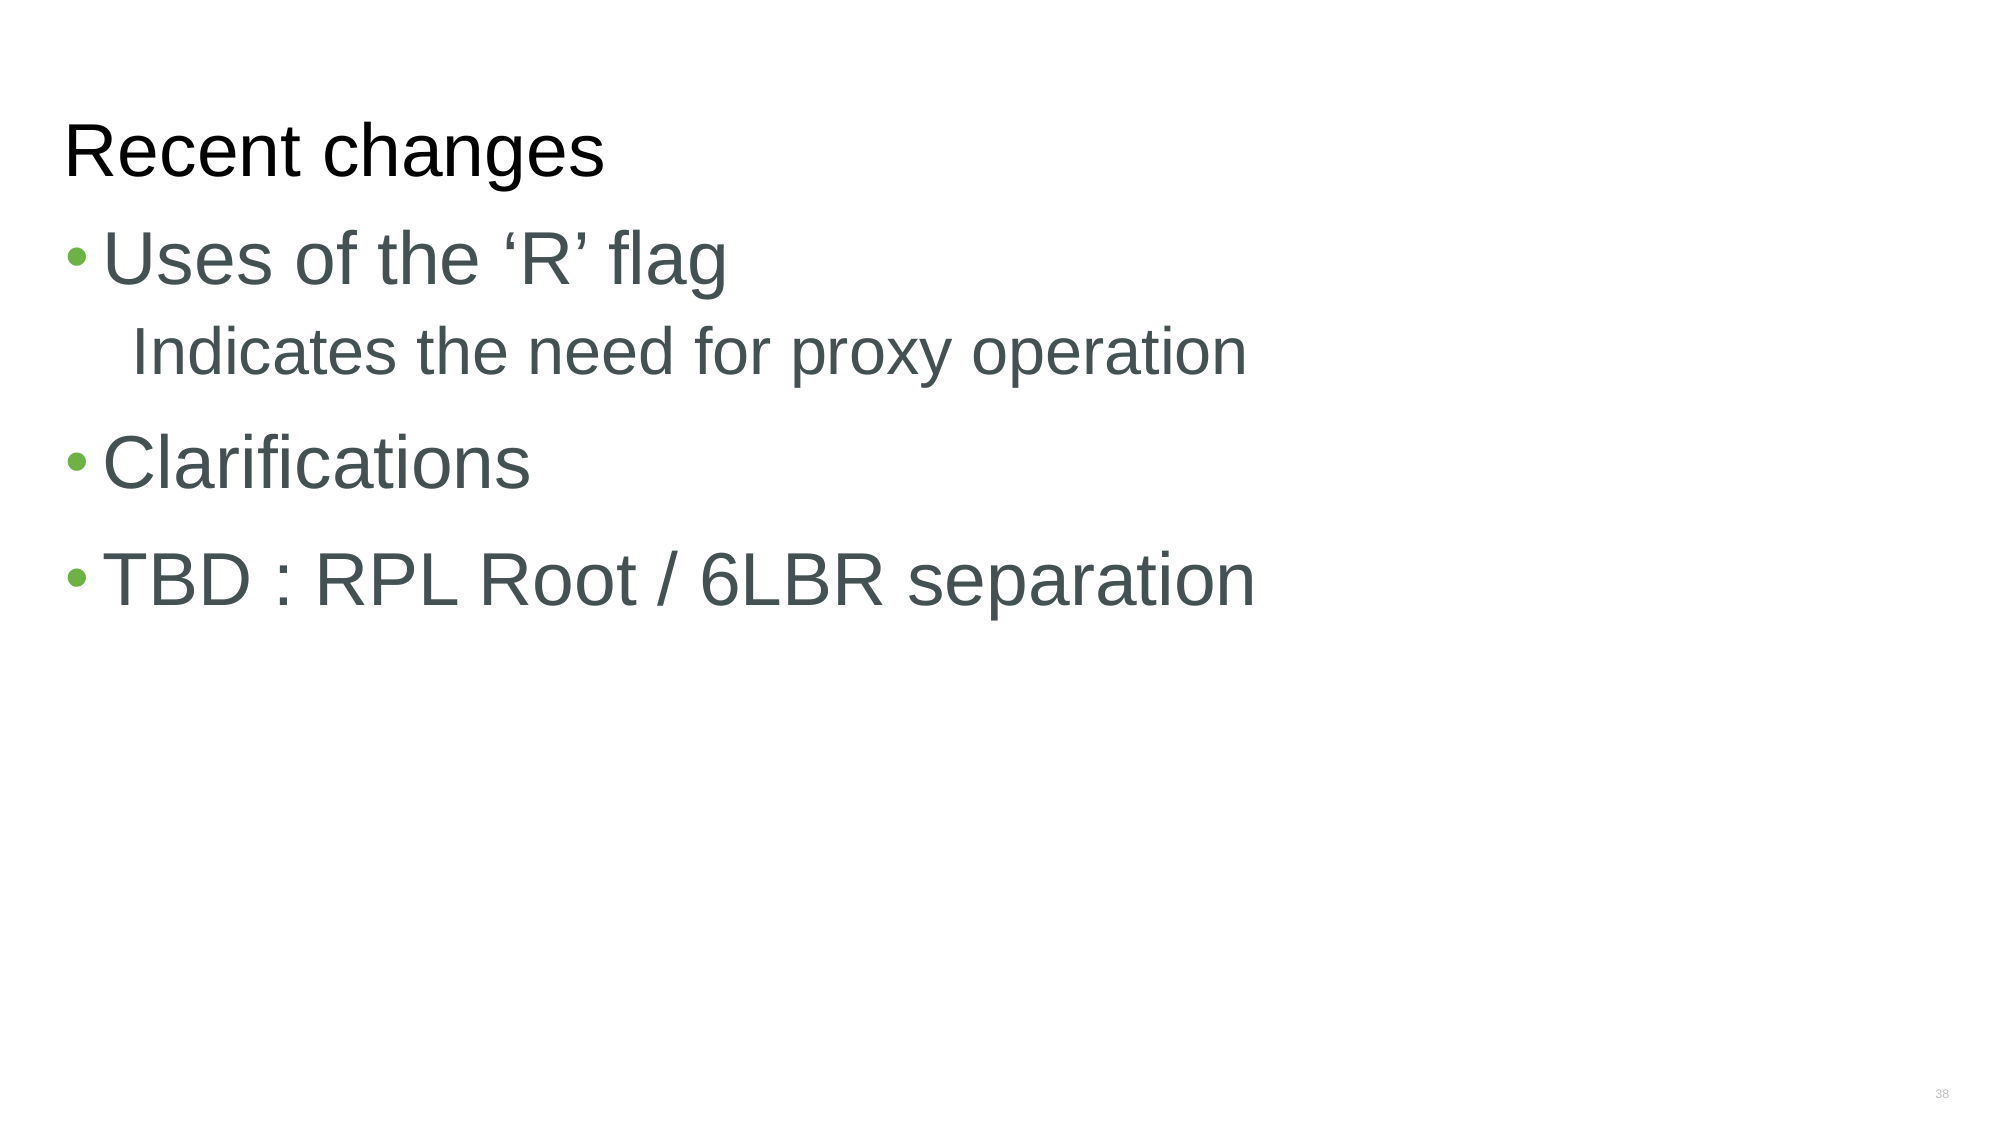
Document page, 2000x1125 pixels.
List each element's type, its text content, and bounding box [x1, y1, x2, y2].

title Recent changes [50, 70, 1927, 208]
list Uses of the ‘R’ flag Indicates the need for proxy operation Clarifications TBD : RPL Root / 6LBR separation [50, 208, 1950, 1064]
